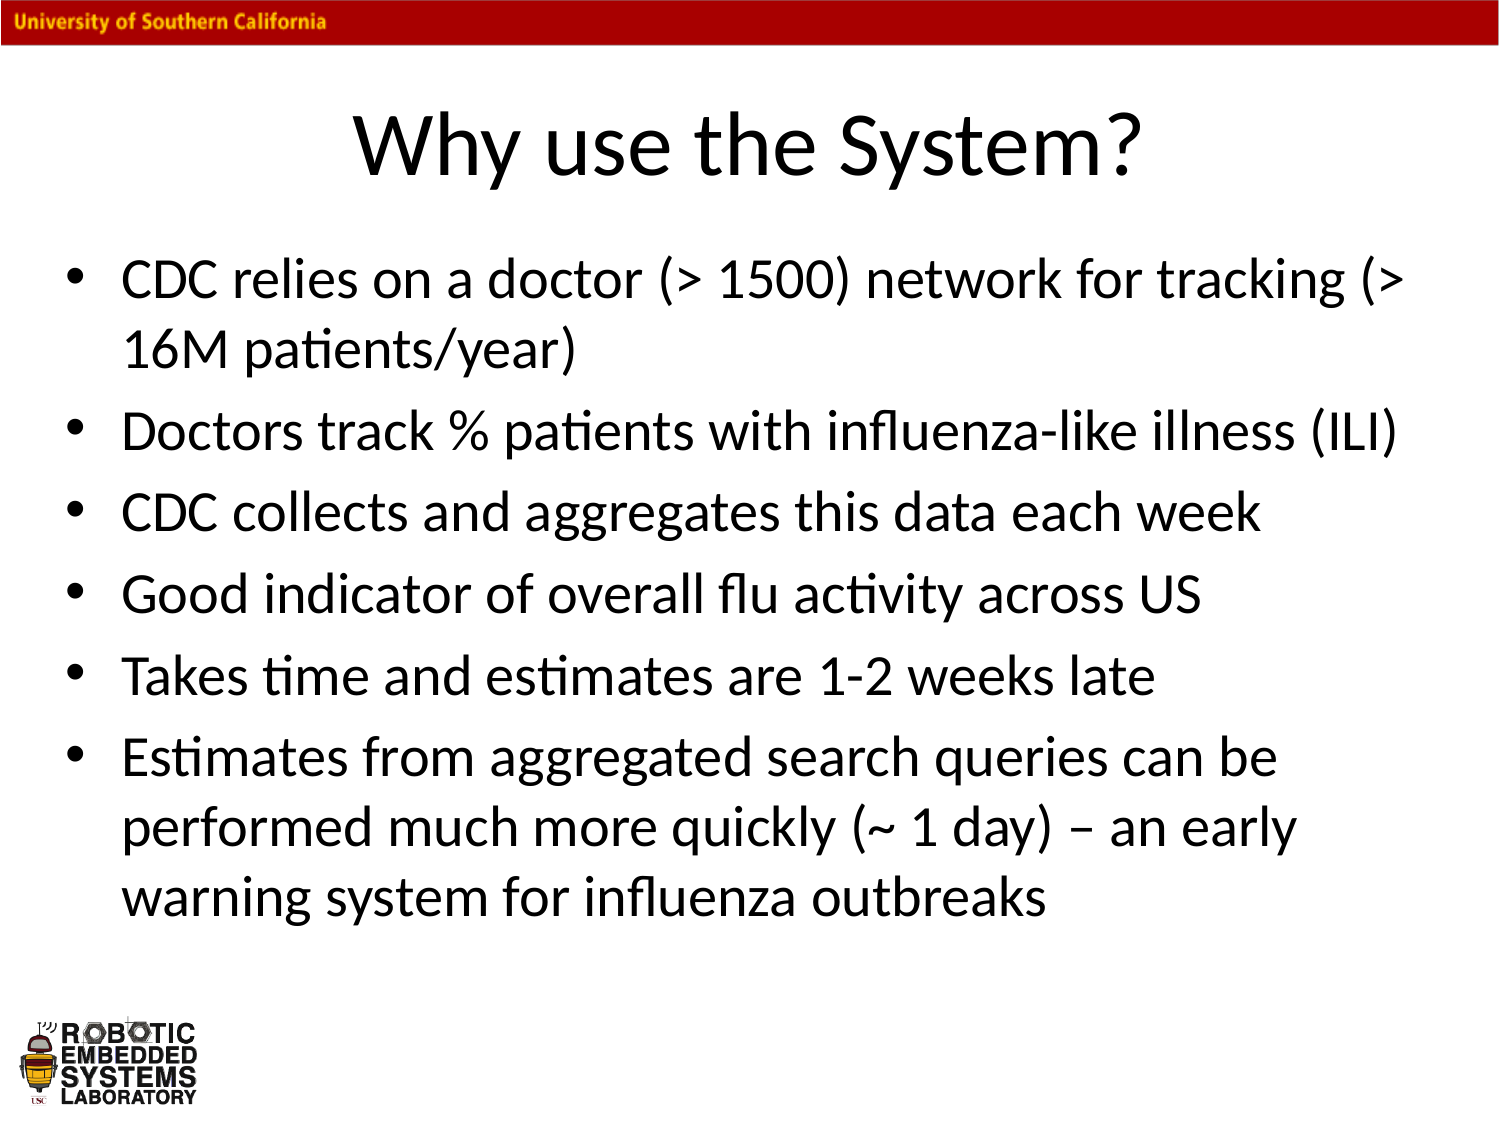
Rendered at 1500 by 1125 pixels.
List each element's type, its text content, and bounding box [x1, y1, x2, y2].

title Why use the System? [75, 45, 1425, 232]
list CDC relies on a doctor (> 1500) network for tracking (> 16M patients/year) Doctors track % patients with influenza-like illness (ILI) CDC collects and aggregates this data each week Good indicator of overall flu activity across US Takes time and estimates are 1-2 weeks late Estimates from aggregated search queries can be performed much more quickly (~ 1 day) – an early warning system for influenza outbreaks [50, 232, 1450, 1005]
picture [1, 0, 1500, 51]
picture [0, 1004, 214, 1125]
